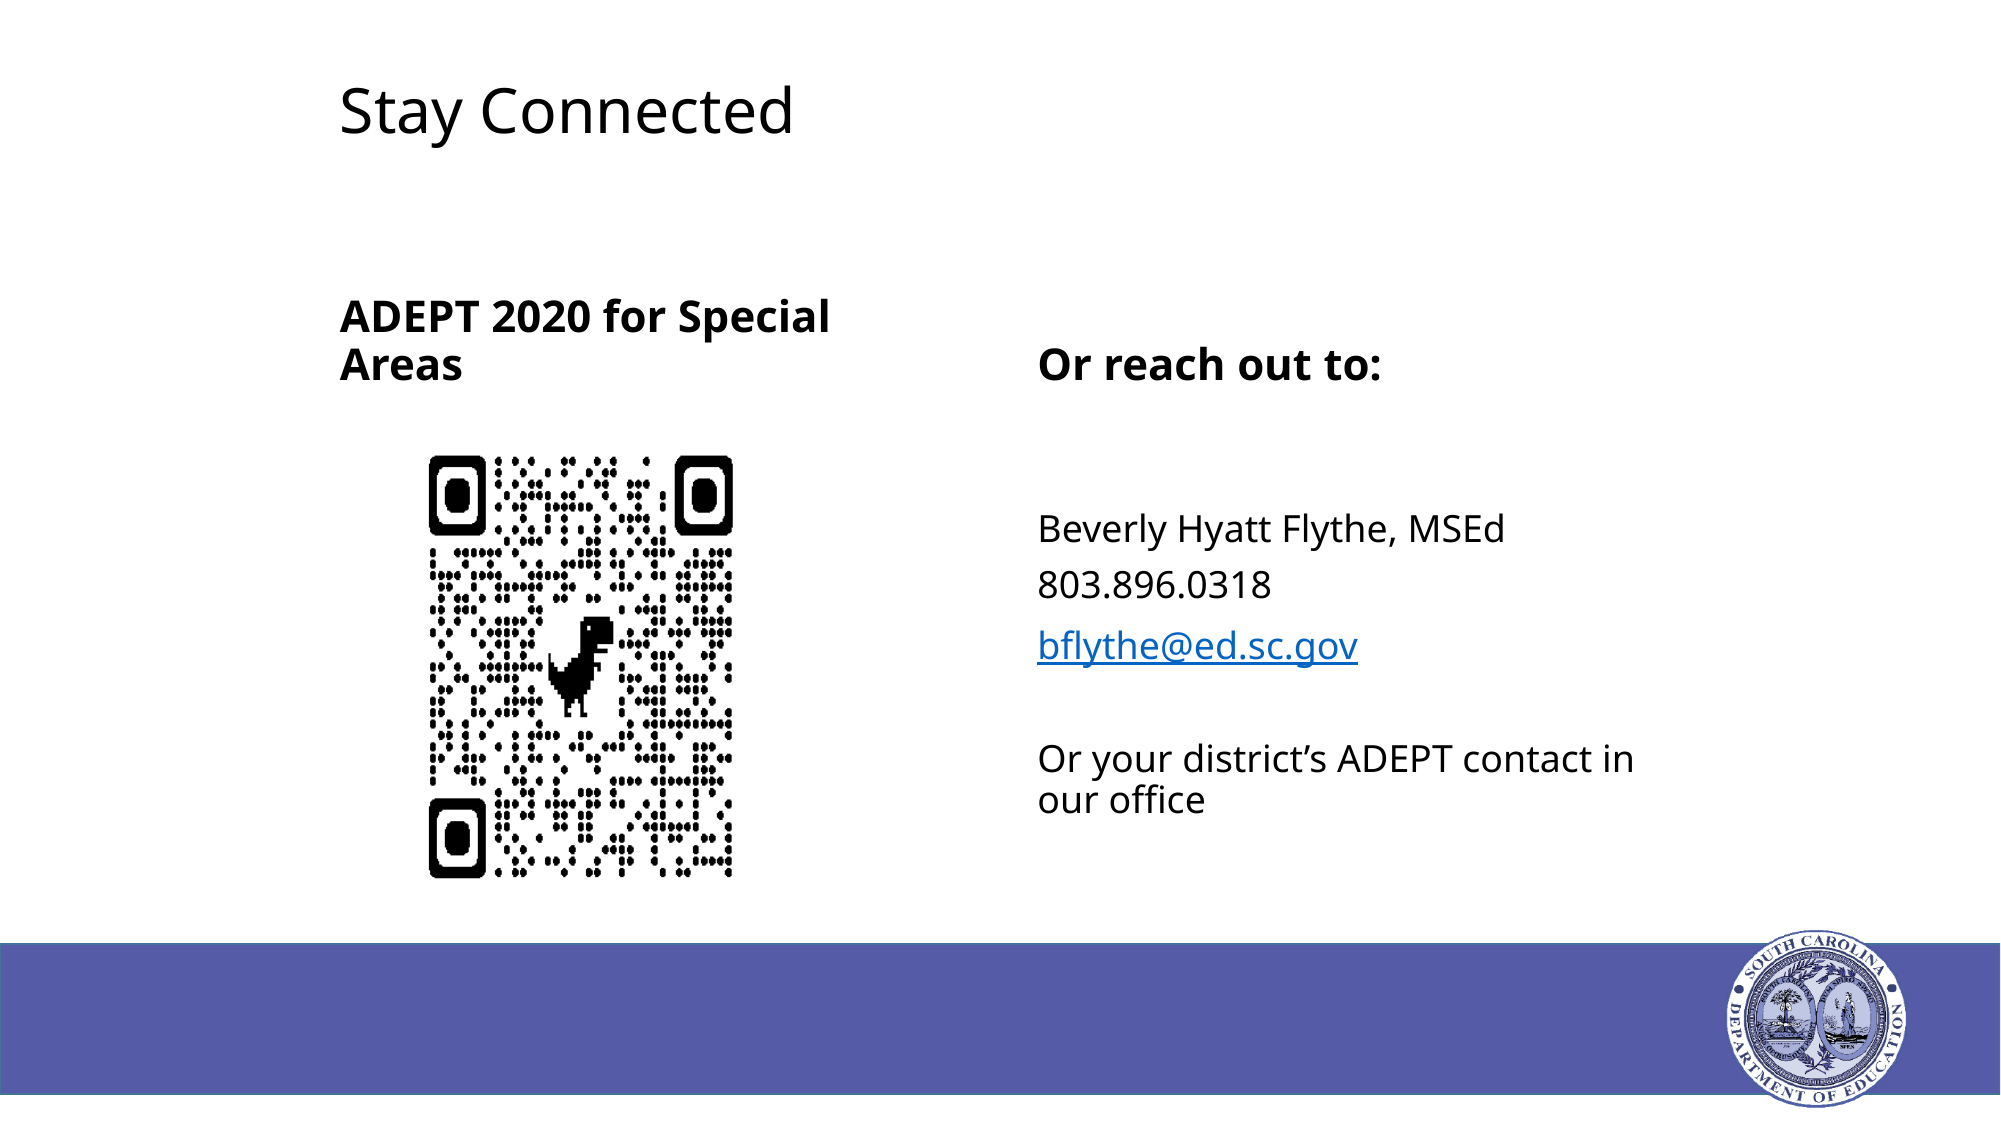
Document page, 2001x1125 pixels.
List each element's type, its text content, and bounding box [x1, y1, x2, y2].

list Beverly Hyatt Flythe, MSEd 803.896.0318 bflythe@ed.sc.gov Or your district’s ADEPT contact in our office [1022, 502, 1675, 908]
picture [396, 410, 907, 924]
title Stay Connected [324, 53, 1675, 249]
list ADEPT 2020 for Special Areas [324, 262, 978, 398]
picture [1723, 928, 1907, 1109]
list Or reach out to: [1022, 262, 1675, 398]
